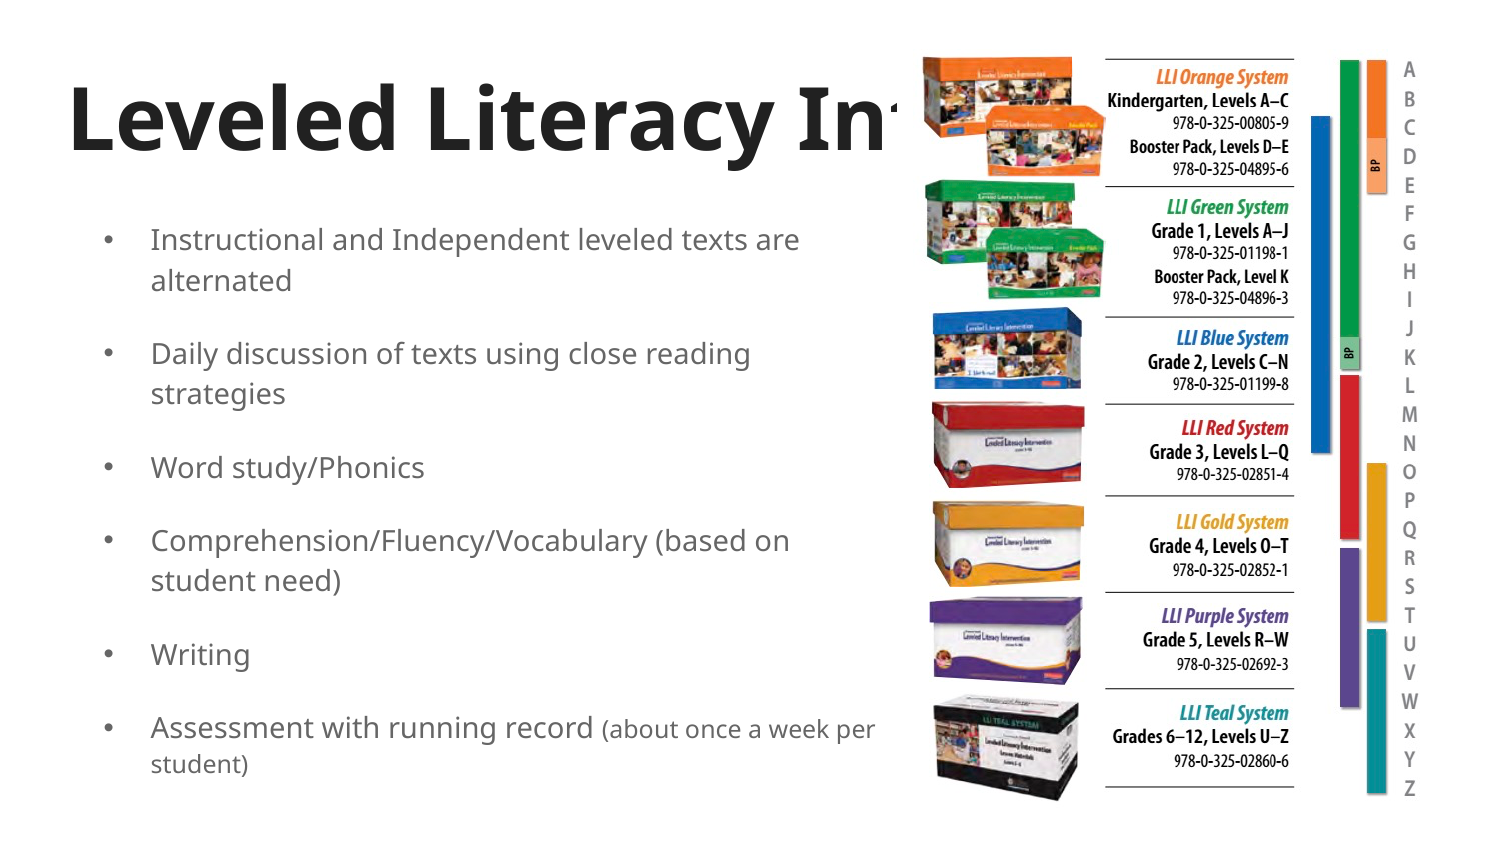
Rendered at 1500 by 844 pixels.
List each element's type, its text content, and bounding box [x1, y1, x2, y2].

picture [897, 17, 1459, 827]
title Leveled Literacy Intervention [51, 48, 892, 180]
list Instructional and Independent leveled texts are alternated Daily discussion of texts using close reading strategies Word study/Phonics Comprehension/Fluency/Vocabulary (based on student need) Writing Assessment with running record (about once a week per student) [51, 201, 892, 827]
